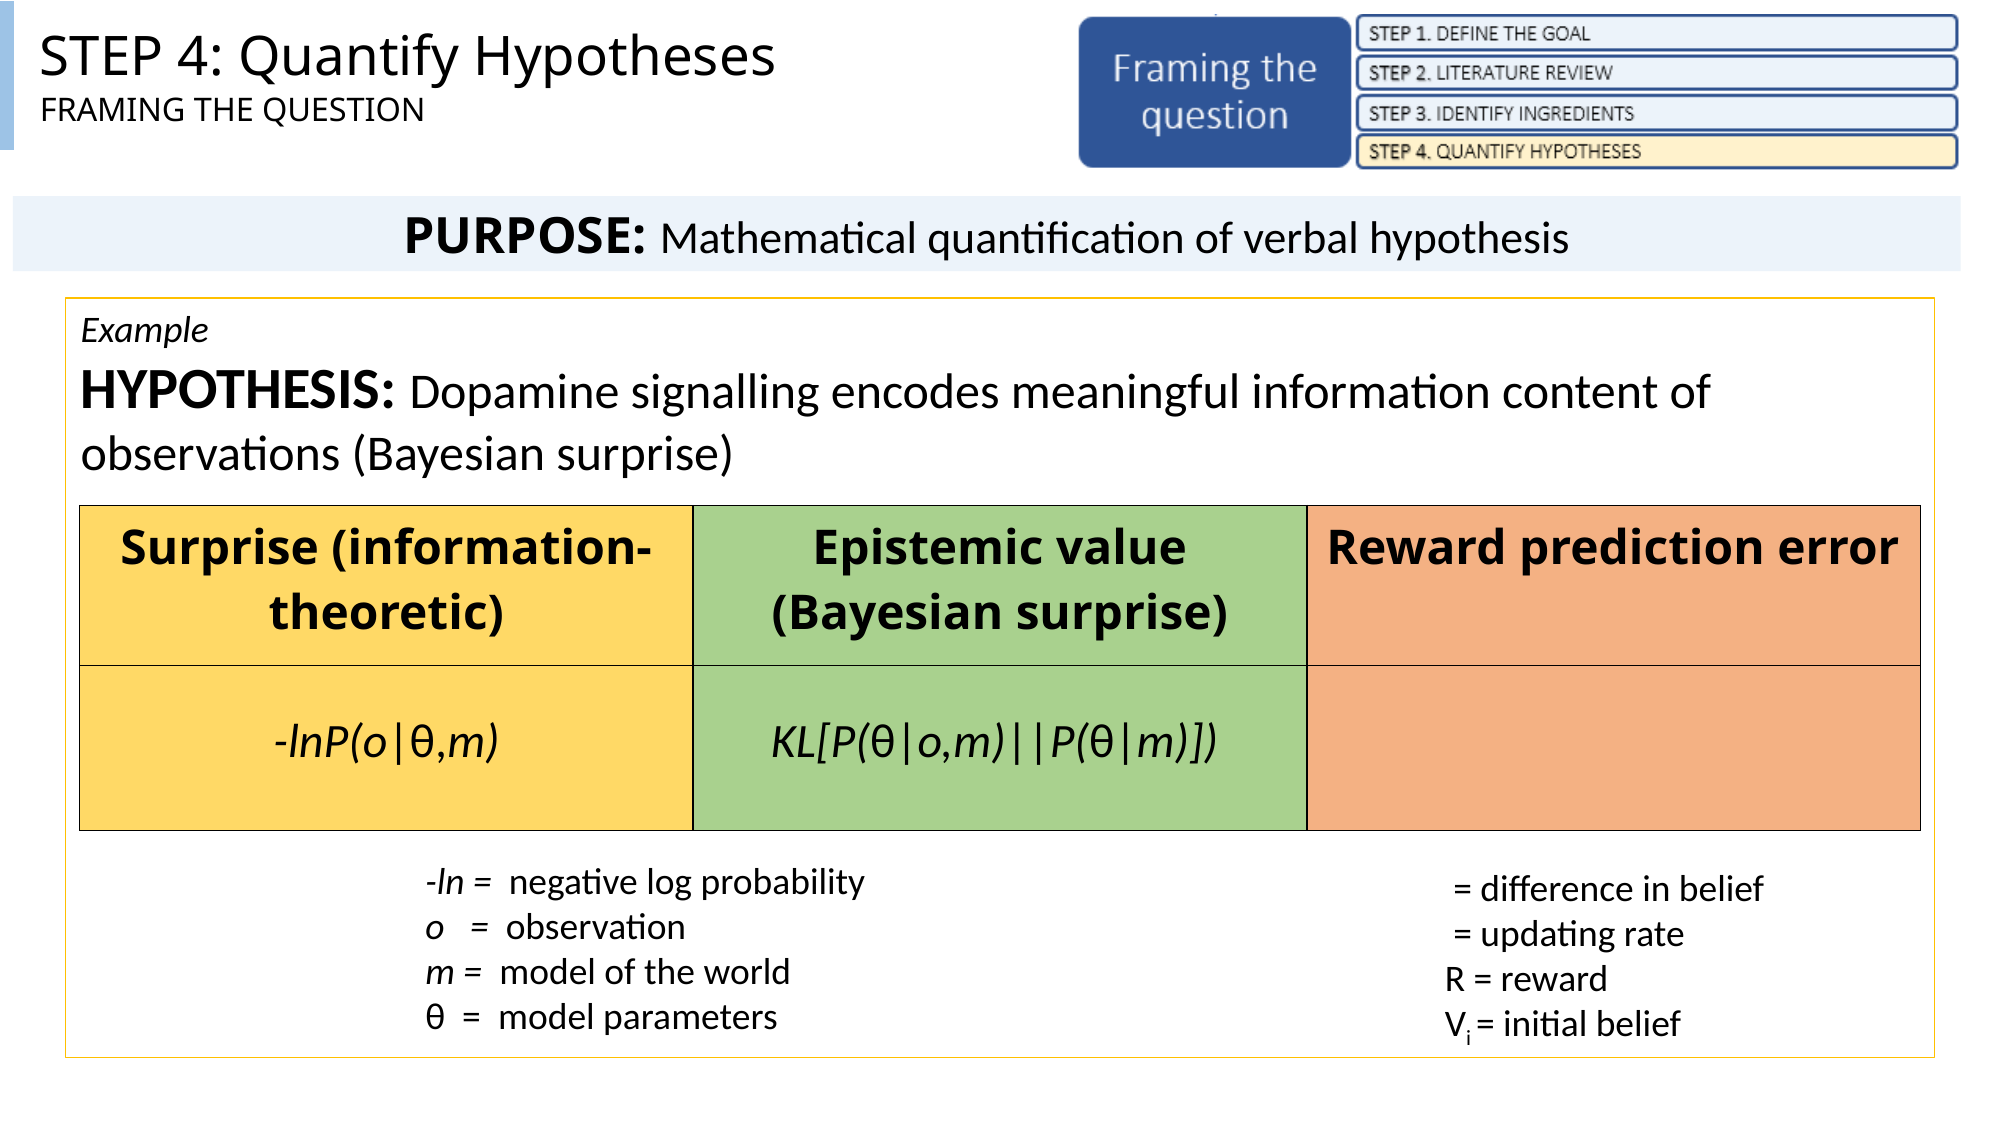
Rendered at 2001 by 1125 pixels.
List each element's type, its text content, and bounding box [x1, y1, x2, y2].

text_box -ln = negative log probability o = observation m = model of the world θ = model parameters [410, 849, 976, 1045]
table_cell KL[P(θ|o,m)||P(θ|m)]) [694, 666, 1306, 830]
text_box STEP 4: Quantify Hypotheses FRAMING THE QUESTION [24, 14, 1076, 137]
text_box Example HYPOTHESIS: Dopamine signalling encodes meaningful information content of observations (Bayesian surprise) [65, 297, 1935, 1058]
picture [1076, 14, 1965, 179]
text_box PURPOSE: Mathematical quantification of verbal hypothesis [12, 196, 1961, 272]
table_cell -lnP(o|θ,m) [80, 666, 692, 830]
table_header Surprise (information-theoretic) [80, 506, 692, 665]
text_box [0, 1, 14, 150]
table_header Epistemic value (Bayesian surprise) [694, 506, 1306, 665]
